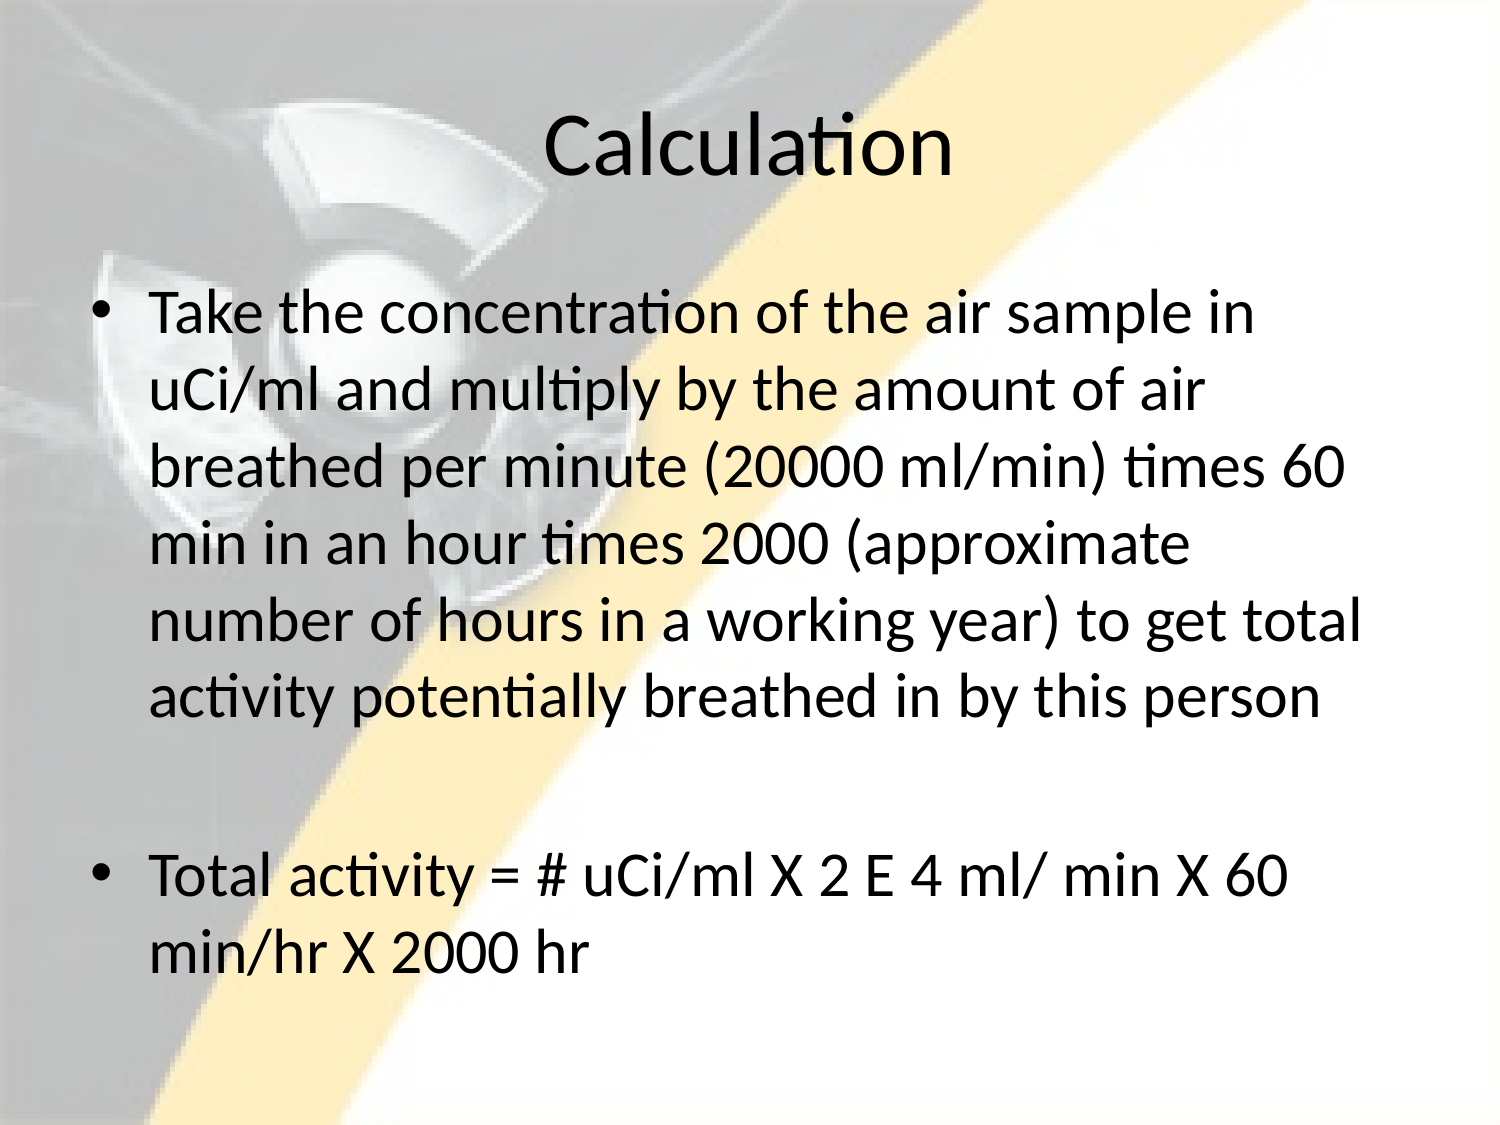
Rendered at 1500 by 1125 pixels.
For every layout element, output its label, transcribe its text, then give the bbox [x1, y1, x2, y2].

title Calculation [75, 45, 1425, 233]
list Take the concentration of the air sample in uCi/ml and multiply by the amount of air breathed per minute (20000 ml/min) times 60 min in an hour times 2000 (approximate number of hours in a working year) to get total activity potentially breathed in by this person Total activity = # uCi/ml X 2 E 4 ml/ min X 60 min/hr X 2000 hr [75, 262, 1425, 1005]
